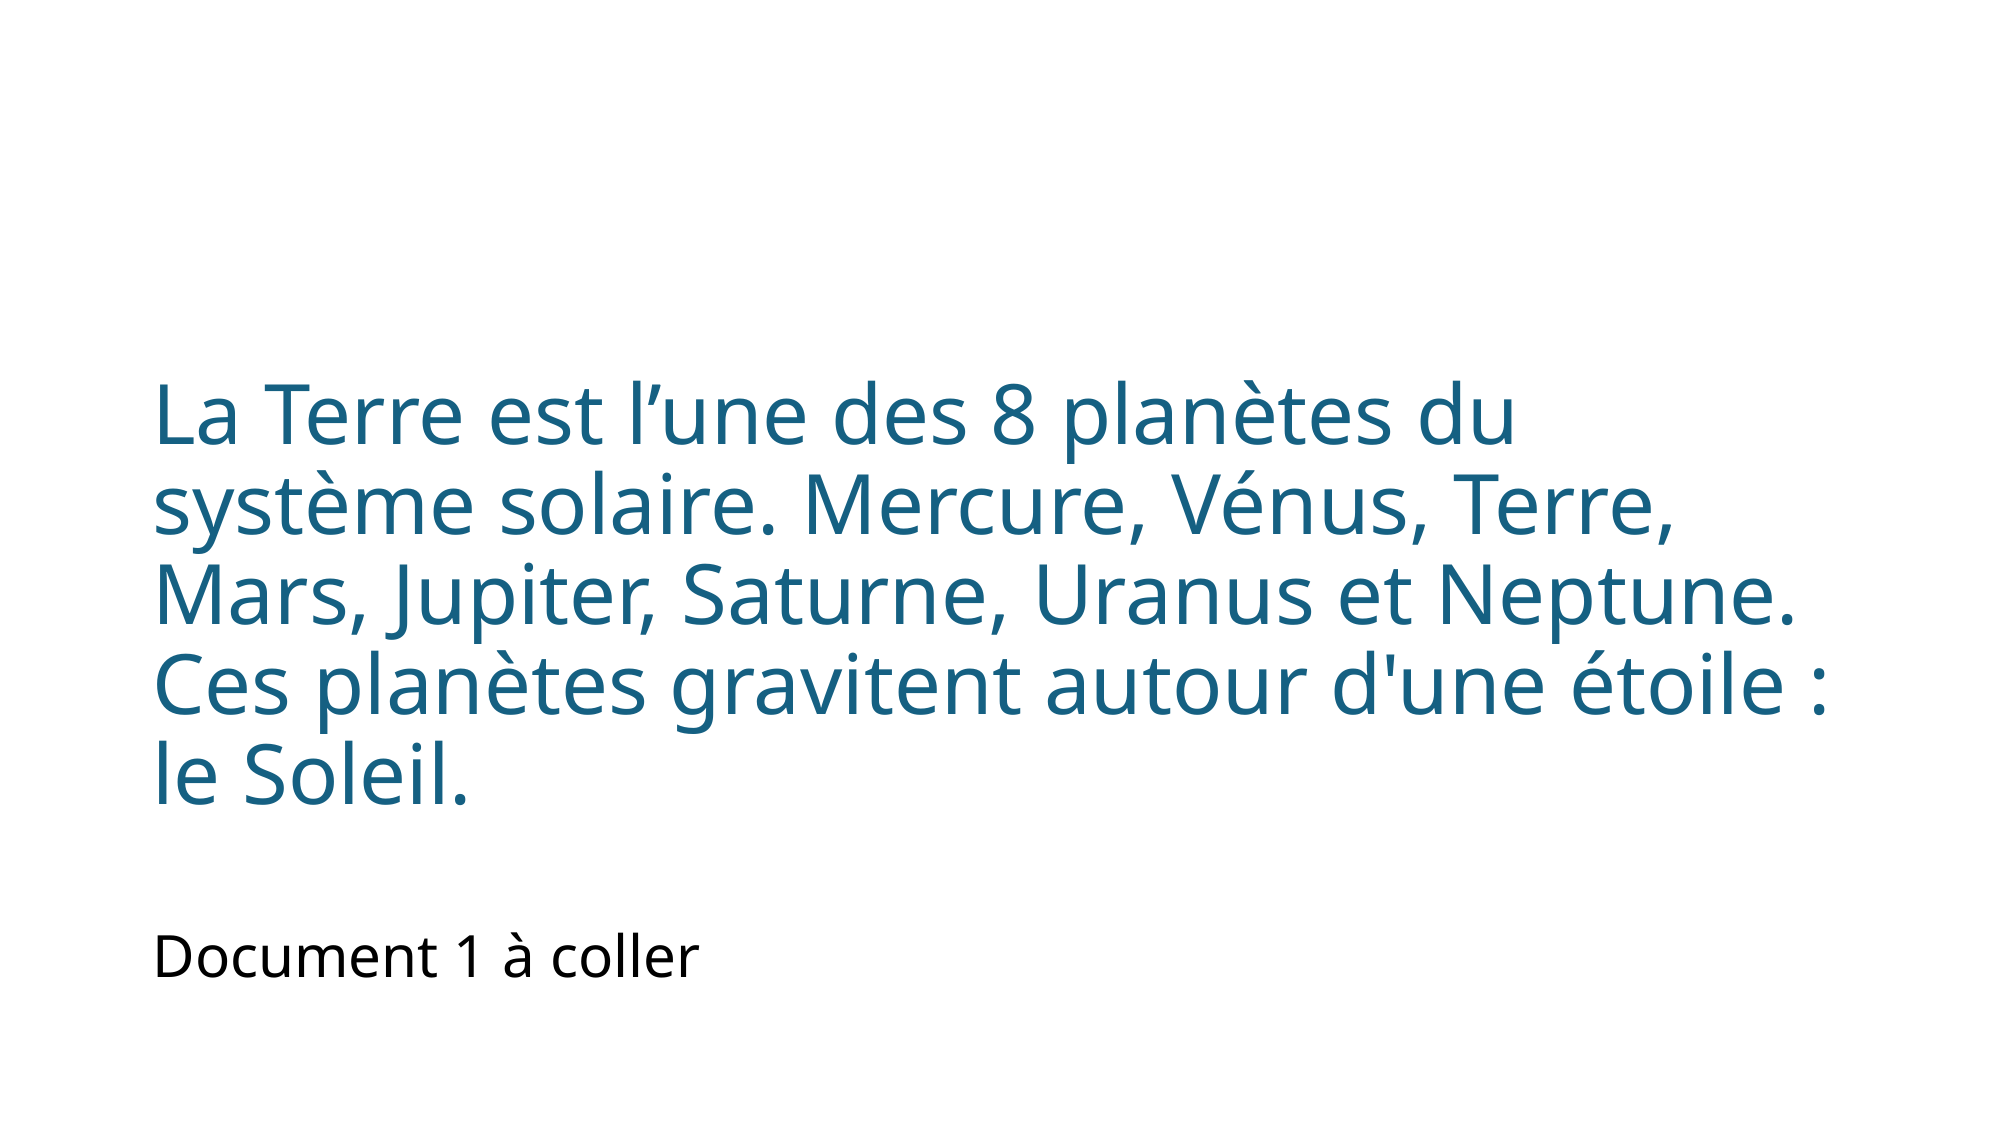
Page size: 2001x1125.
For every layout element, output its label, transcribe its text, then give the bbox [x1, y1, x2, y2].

list La Terre est l’une des 8 planètes du système solaire. Mercure, Vénus, Terre, Mars, Jupiter, Saturne, Uranus et Neptune. Ces planètes gravitent autour d'une étoile : le Soleil. Document 1 à coller [137, 299, 1863, 1014]
